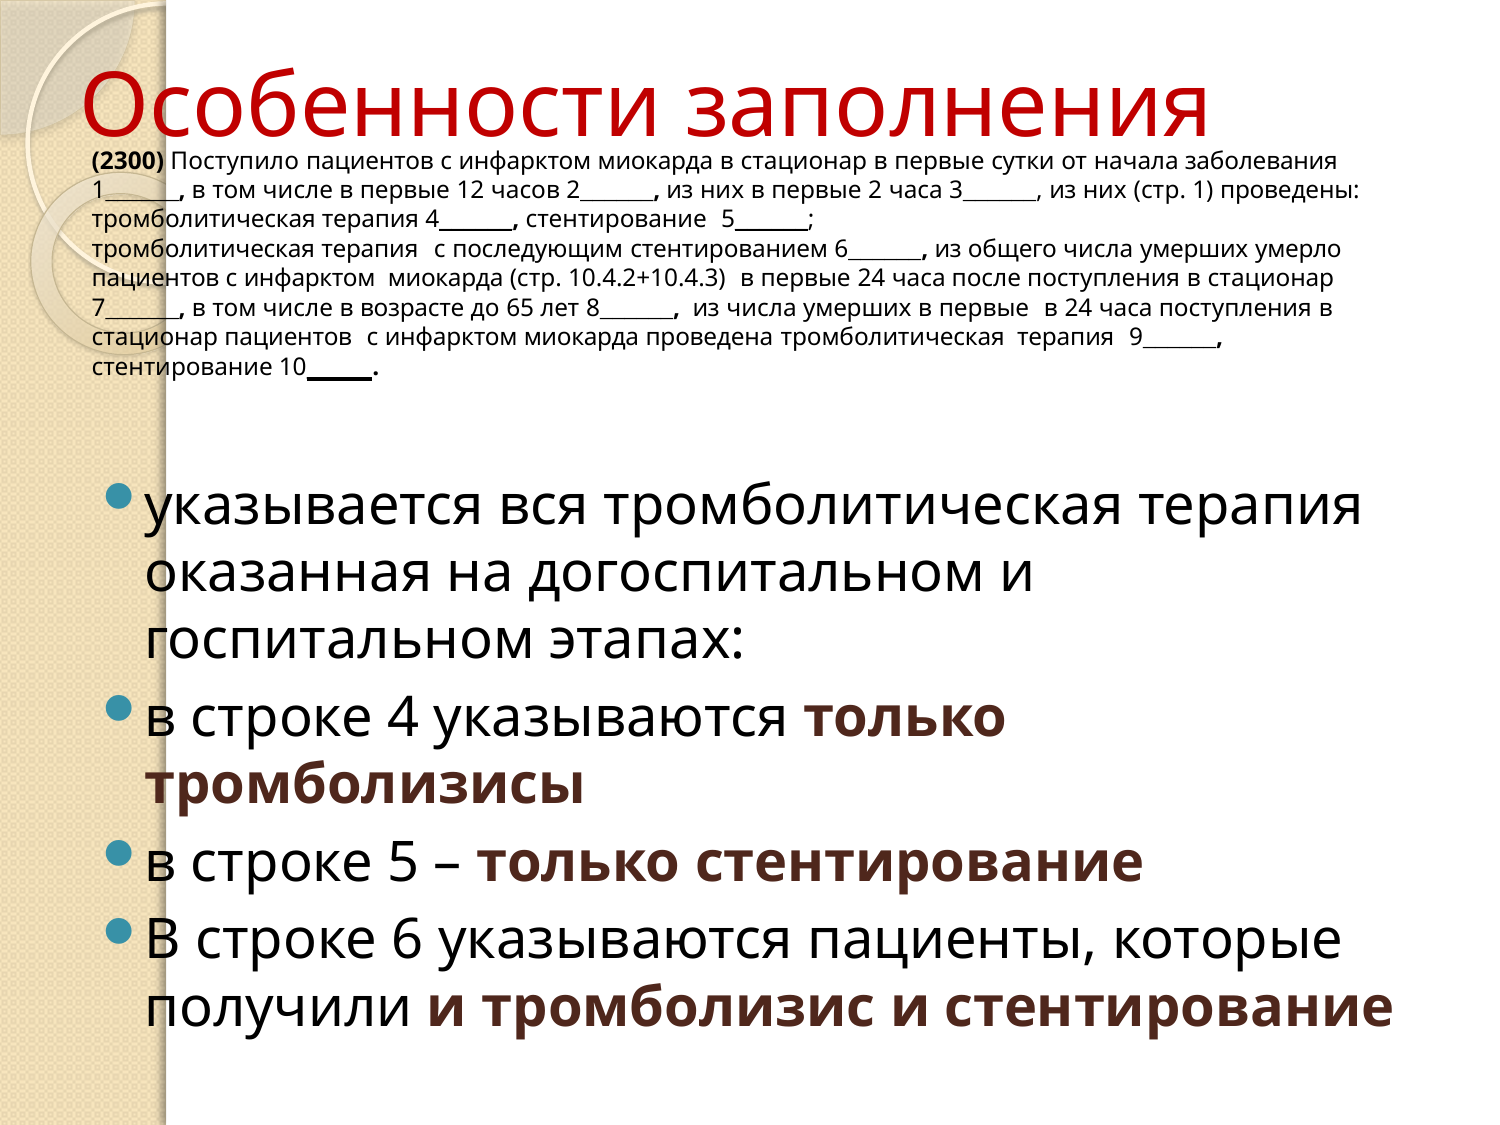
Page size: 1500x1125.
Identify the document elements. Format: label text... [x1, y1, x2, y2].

title Особенности заполнения [64, 19, 1415, 182]
list (2300) Поступило пациентов с инфарктом миокарда в стационар в первые сутки от начала заболевания 1______, в том числе в первые 12 часов 2______, из них в первые 2 часа 3______, из них (стр. 1) проведены: тромболитическая терапия 4______, стентирование 5______; тромболитическая терапия с последующим стентированием 6______, из общего числа умерших умерло пациентов с инфарктом миокарда (стр. 10.4.2+10.4.3) в первые 24 часа после поступления в стационар 7______, в том числе в возрасте до 65 лет 8______, из числа умерших в первые в 24 часа поступления в стационар пациентов с инфарктом миокарда проведена тромболитическая терапия 9______, стентирование 10______. указывается вся тромболитическая терапия оказанная на догоспитальном и госпитальном этапах: в строке 4 указываются только тромболизисы в строке 5 – только стентирование В строке 6 указываются пациенты, которые получили и тромболизис и стентирование [75, 137, 1425, 1063]
